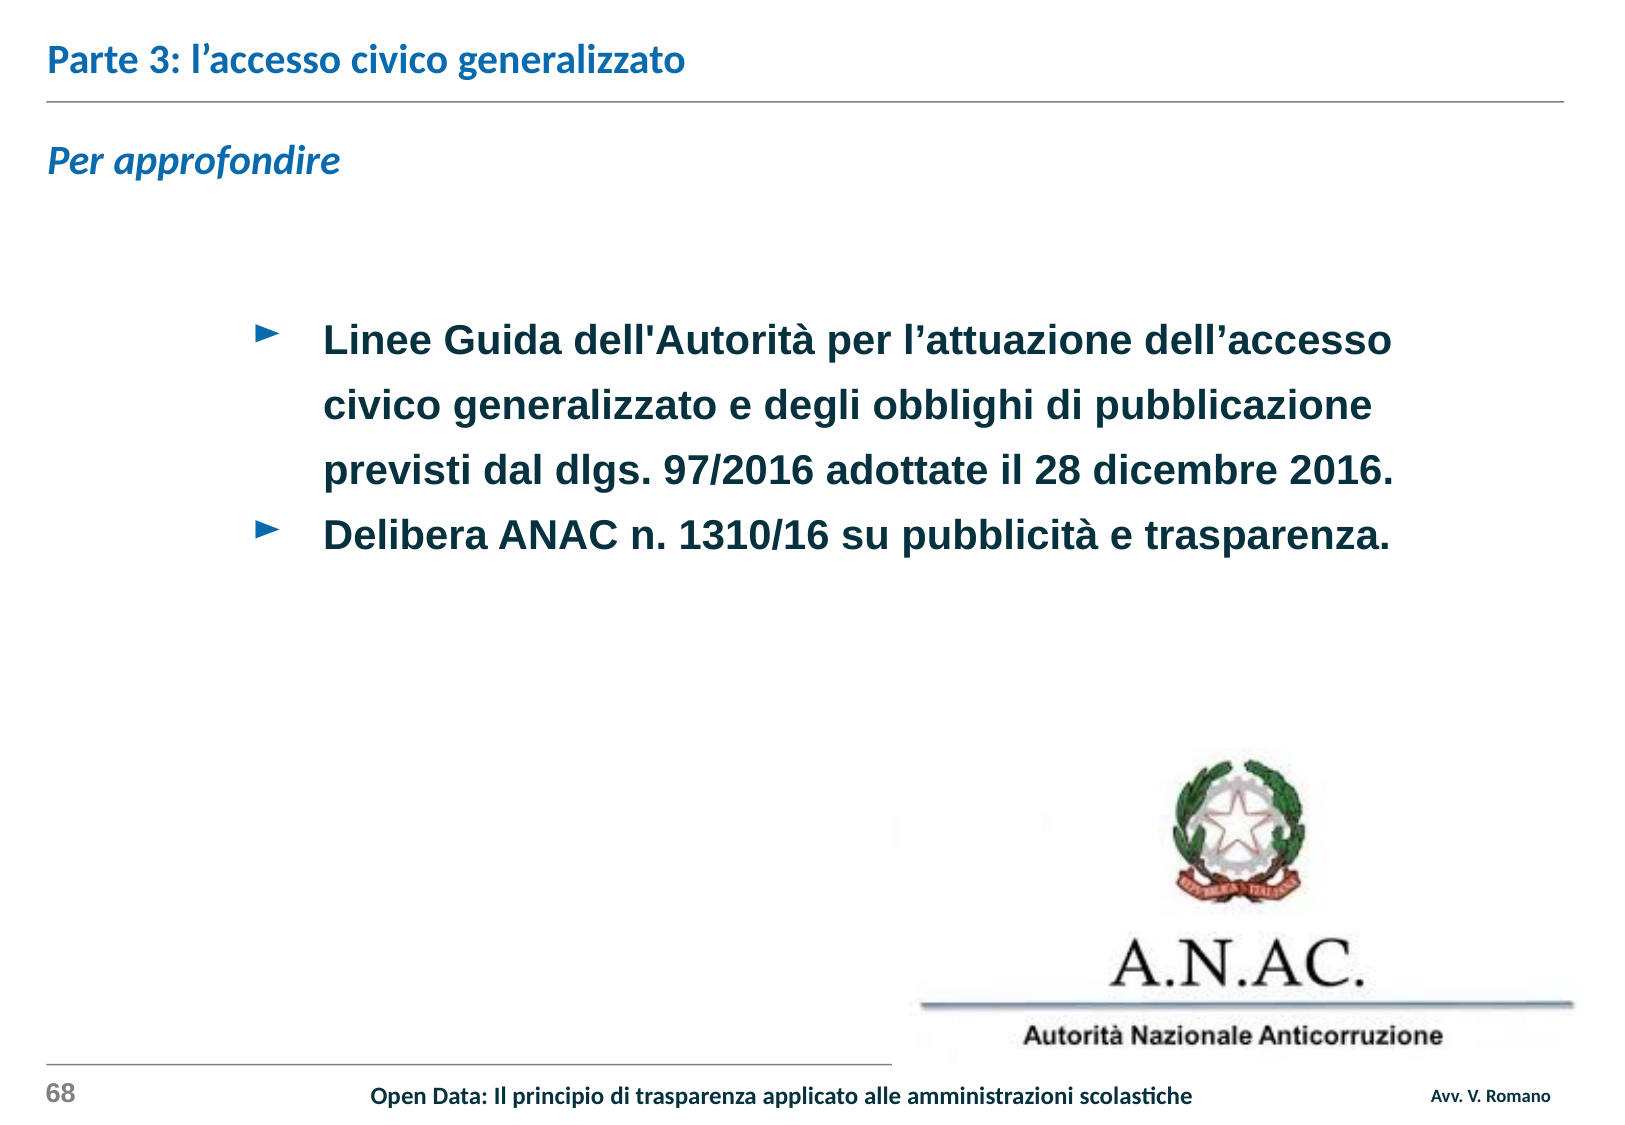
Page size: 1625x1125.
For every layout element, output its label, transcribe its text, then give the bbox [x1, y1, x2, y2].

text_box Parte 3: l’accesso civico generalizzato Per approfondire [32, 24, 1238, 240]
picture [892, 748, 1583, 1066]
text_box Linee Guida dell'Autorità per l’attuazione dell’accesso civico generalizzato e degli obblighi di pubblicazione previsti dal dlgs. 97/2016 adottate il 28 dicembre 2016. Delibera ANAC n. 1310/16 su pubblicità e trasparenza. [144, 290, 1480, 696]
